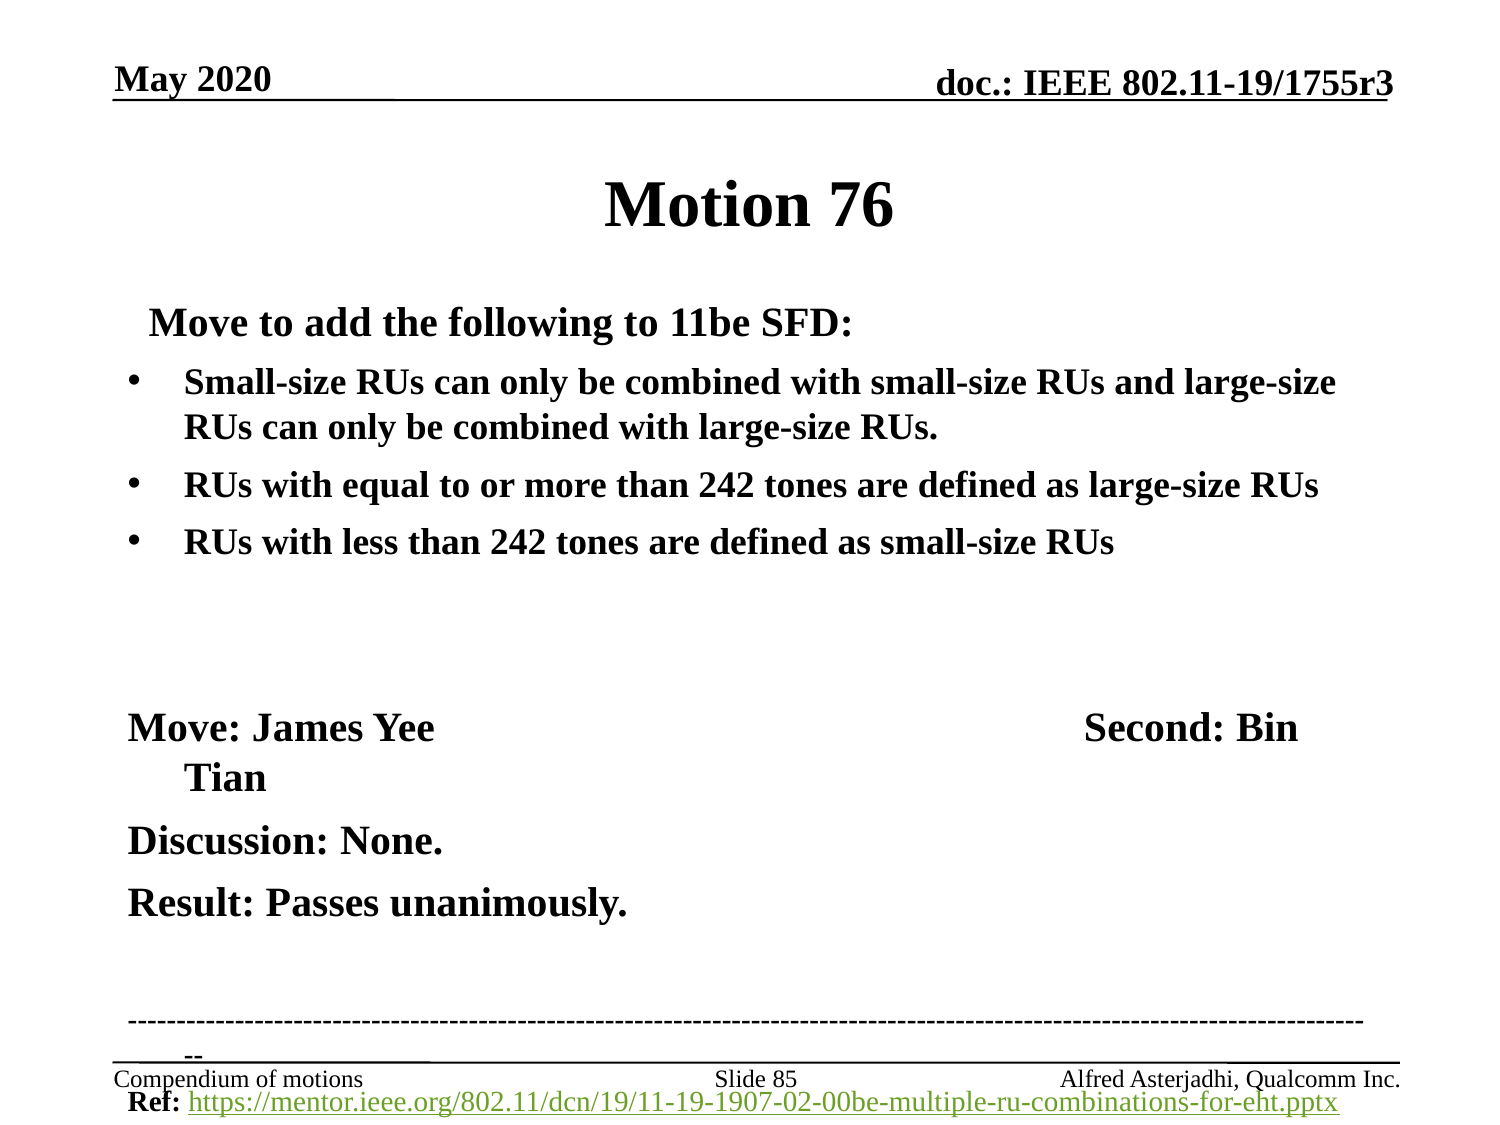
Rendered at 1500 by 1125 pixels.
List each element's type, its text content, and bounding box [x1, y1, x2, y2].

footer Alfred Asterjadhi, Qualcomm Inc. [878, 1061, 1402, 1093]
slide_number Slide 85 [712, 1061, 800, 1123]
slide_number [114, 54, 423, 100]
list Move to add the following to 11be SFD: Small-size RUs can only be combined with small-size RUs and large-size RUs can only be combined with large-size RUs. RUs with equal to or more than 242 tones are defined as large-size RUs RUs with less than 242 tones are defined as small-size RUs Move: James Yee Second: Bin Tian Discussion: None. Result: Passes unanimously. --------------------------------------------------------------------------------------------------------------------------------- Ref: https://mentor.ieee.org/802.11/dcn/19/11-19-1907-02-00be-multiple-ru-combinations-for-eht.pptx [112, 286, 1388, 1071]
title Motion 76 [112, 112, 1388, 286]
